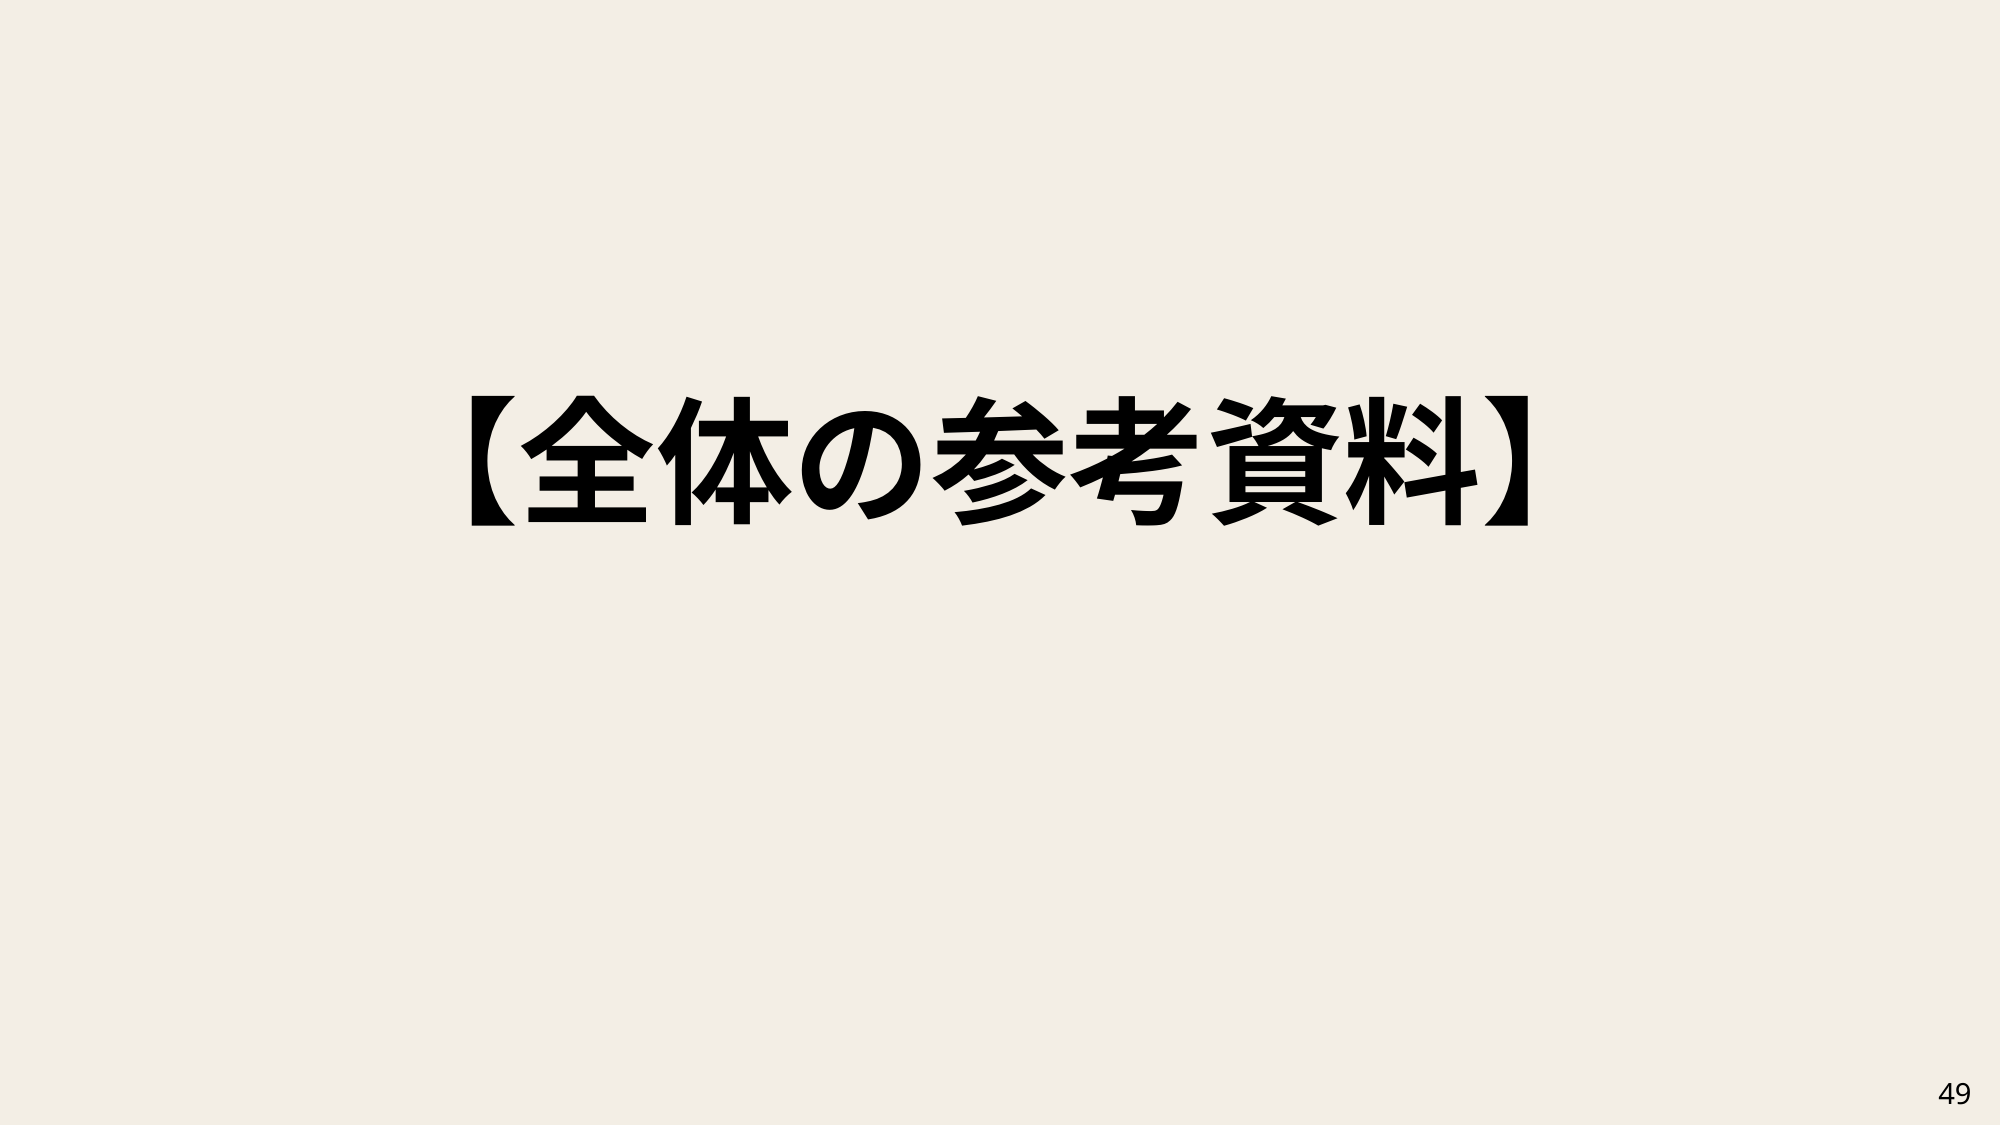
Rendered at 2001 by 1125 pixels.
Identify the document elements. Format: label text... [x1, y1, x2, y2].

text_box 49 [1879, 1067, 1987, 1118]
title 【全体の参考資料】 [0, 326, 2000, 563]
